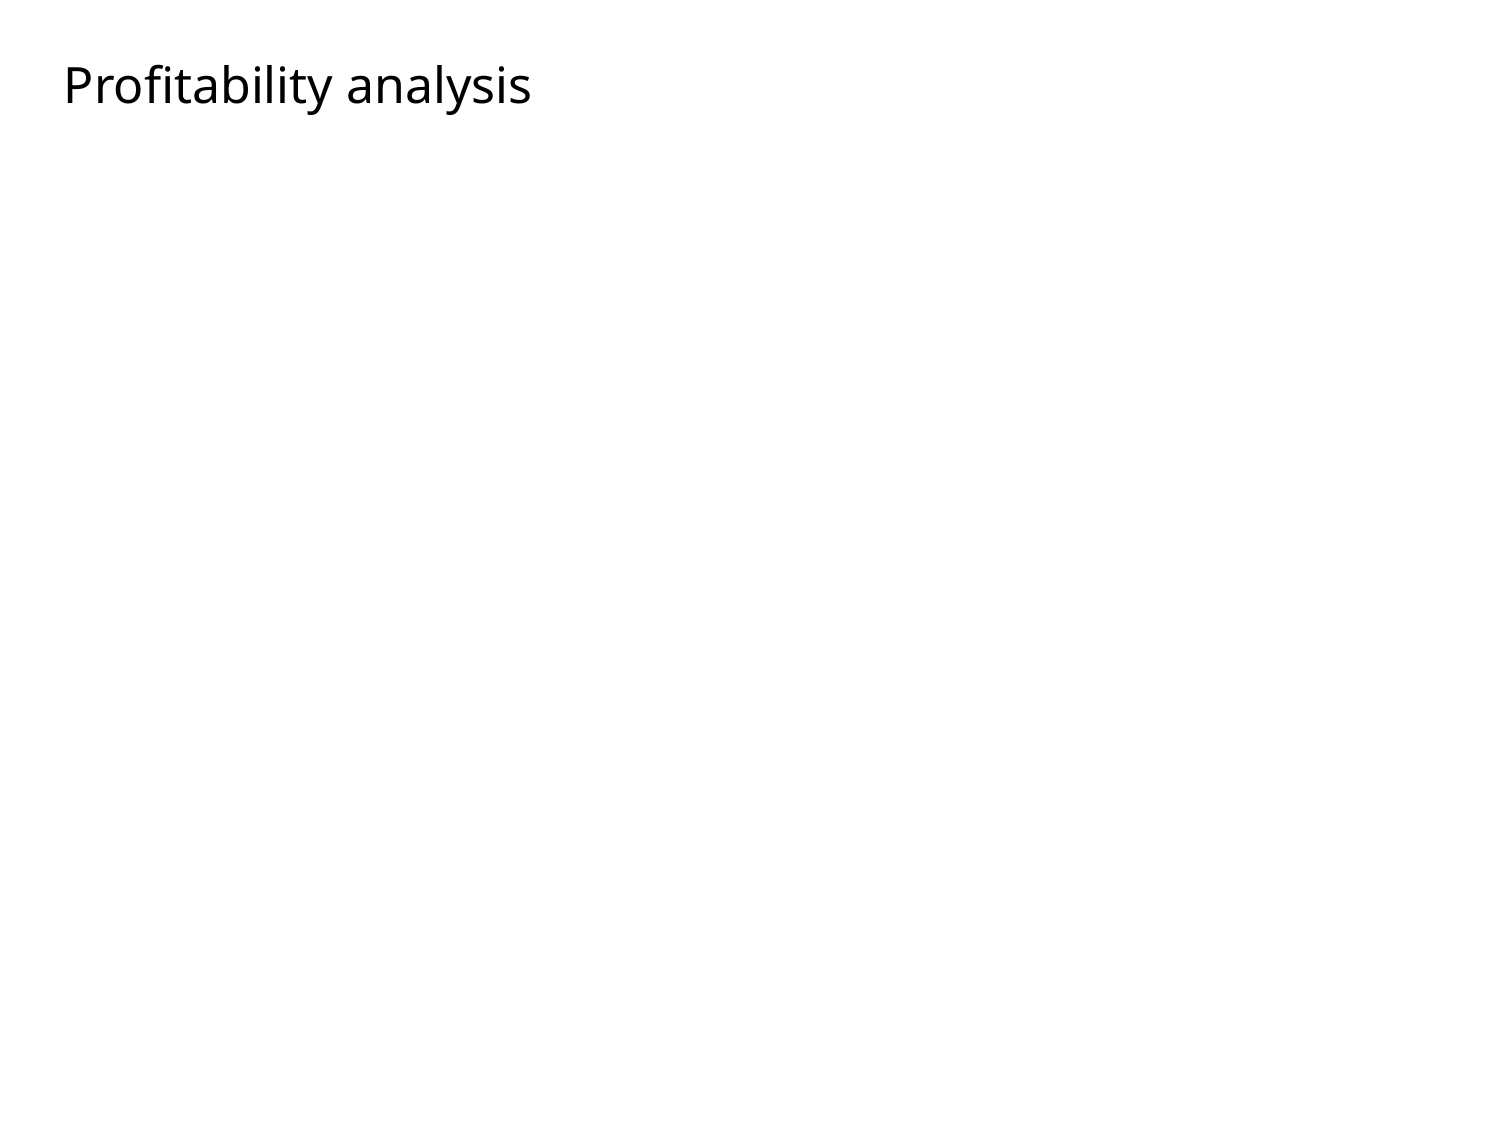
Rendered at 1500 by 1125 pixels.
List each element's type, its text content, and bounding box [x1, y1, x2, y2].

text_box Profitability analysis [48, 42, 1447, 125]
